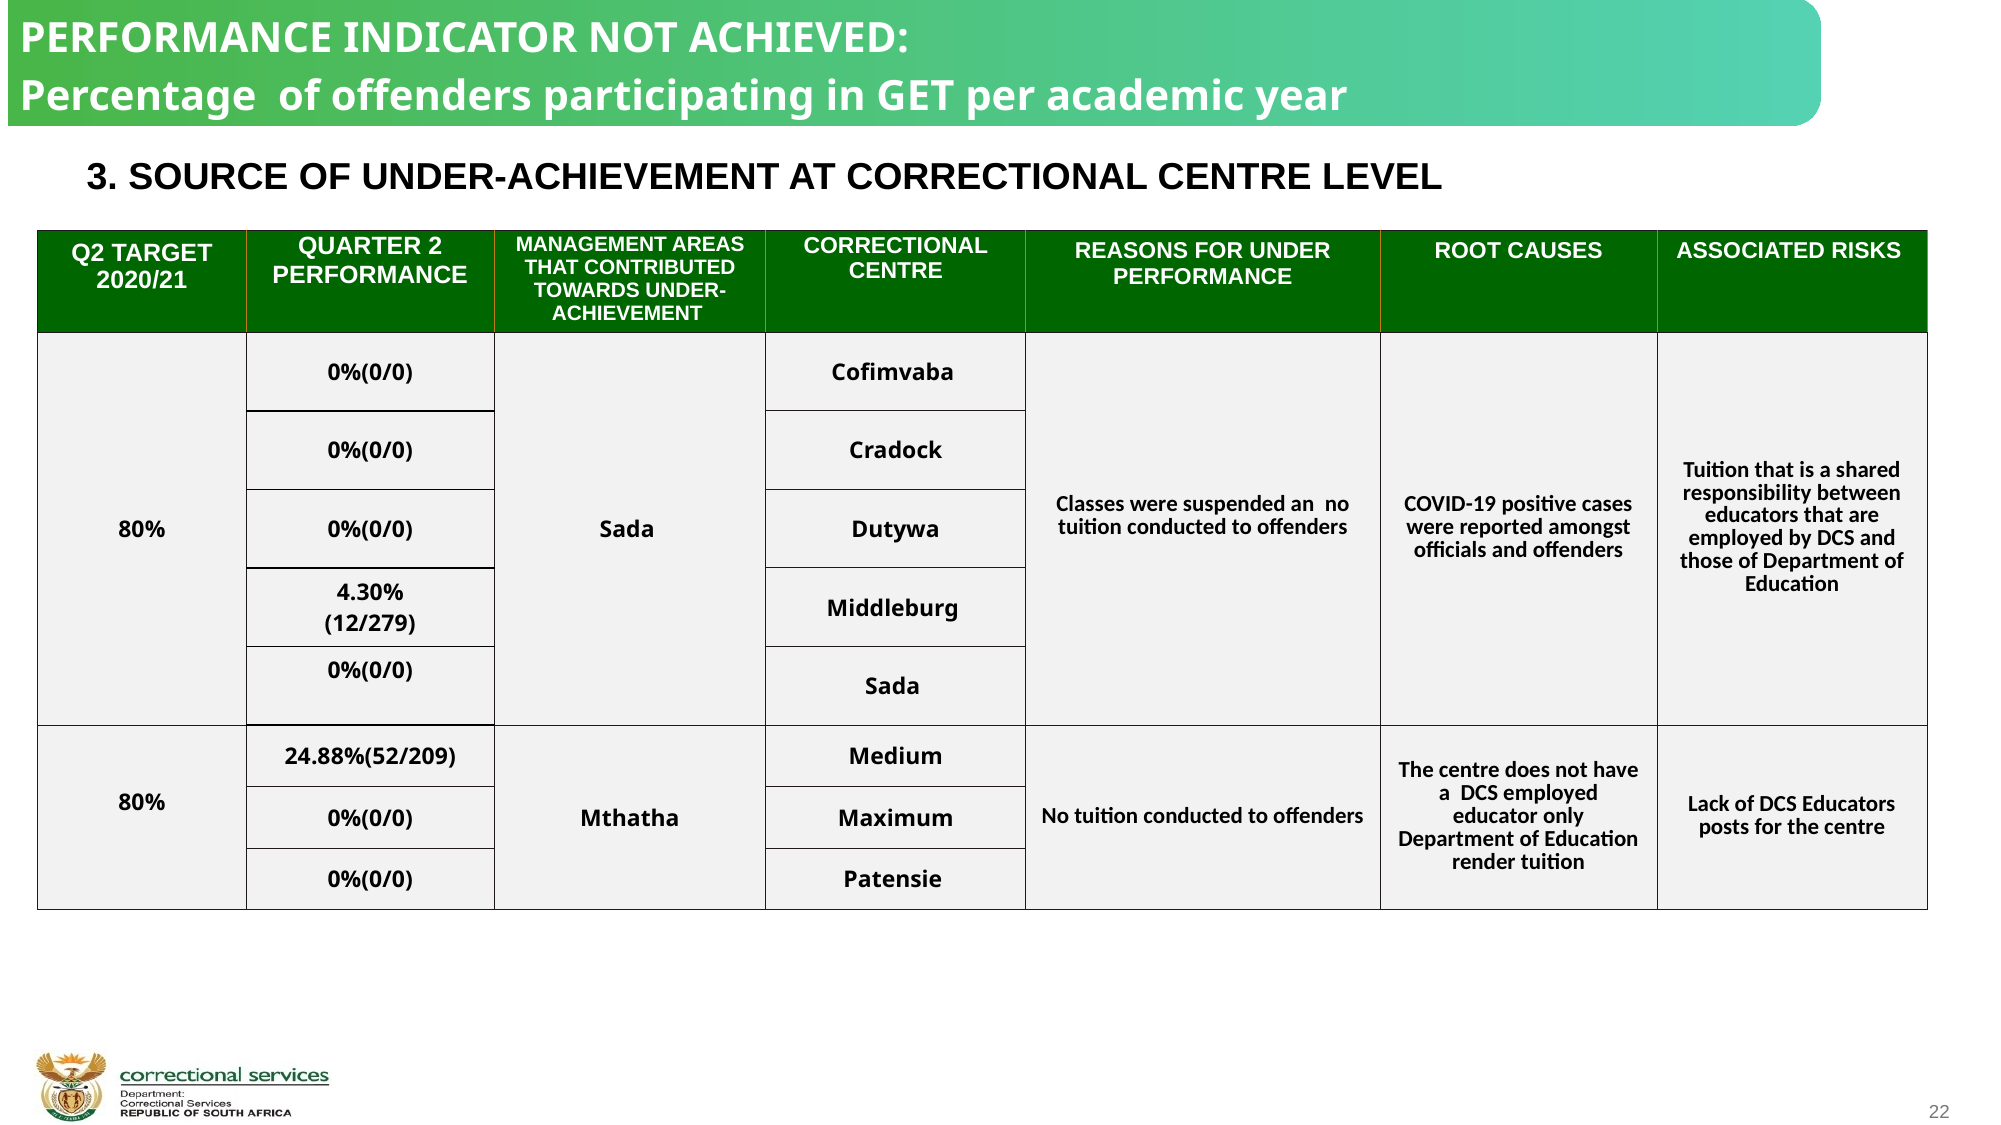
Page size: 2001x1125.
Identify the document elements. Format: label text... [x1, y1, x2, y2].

table_cell 80% [38, 333, 246, 725]
table_cell Cofimvaba [766, 333, 1025, 410]
table_cell 0%(0/0) [247, 490, 494, 567]
table_header MANAGEMENT AREAS THAT CONTRIBUTED TOWARDS UNDER-ACHIEVEMENT [495, 231, 765, 332]
table_cell Medium [766, 726, 1025, 786]
table_cell Mthatha [495, 726, 765, 909]
table_cell Tuition that is a shared responsibility between educators that are employed by DCS and those of Department of Education [1658, 333, 1927, 725]
table_header Q2 TARGET 2020/21 [38, 231, 246, 332]
table_cell Middleburg [766, 568, 1025, 646]
table_header ROOT CAUSES [1381, 231, 1657, 332]
table_cell Classes were suspended an no tuition conducted to offenders [1026, 333, 1380, 725]
table_cell 0%(0/0) [247, 849, 494, 909]
table_cell 0%(0/0) [247, 647, 494, 724]
text_box [8, 0, 1821, 126]
table_cell Sada [495, 333, 765, 725]
table_cell 0%(0/0) [247, 787, 494, 848]
table_cell No tuition conducted to offenders [1026, 726, 1380, 909]
text_box PERFORMANCE INDICATOR NOT ACHIEVED: Percentage of offenders participating in GET per academic year [4, 9, 1803, 96]
text_box 3. SOURCE OF UNDER-ACHIEVEMENT AT CORRECTIONAL CENTRE LEVEL [19, 144, 1520, 204]
table_cell COVID-19 positive cases were reported amongst officials and offenders [1381, 333, 1657, 725]
picture [33, 1049, 332, 1123]
table_cell 80% [38, 726, 246, 909]
table_cell 0%(0/0) [247, 412, 494, 489]
table_header ASSOCIATED RISKS [1658, 231, 1927, 332]
table_cell 0%(0/0) [247, 333, 494, 410]
table_cell The centre does not have a DCS employed educator only Department of Education render tuition [1381, 726, 1657, 909]
table_cell Dutywa [766, 490, 1025, 567]
table_header QUARTER 2 PERFORMANCE [247, 231, 494, 332]
table_cell Cradock [766, 411, 1025, 489]
table_cell Patensie [766, 849, 1025, 909]
table_cell Maximum [766, 787, 1025, 848]
table_header CORRECTIONAL CENTRE [766, 231, 1025, 332]
table_cell Sada [766, 647, 1025, 725]
table_cell 4.30% (12/279) [247, 569, 494, 646]
table_cell Lack of DCS Educators posts for the centre [1658, 726, 1927, 909]
table_header REASONS FOR UNDER PERFORMANCE [1026, 231, 1380, 332]
table_cell 24.88%(52/209) [247, 726, 494, 786]
